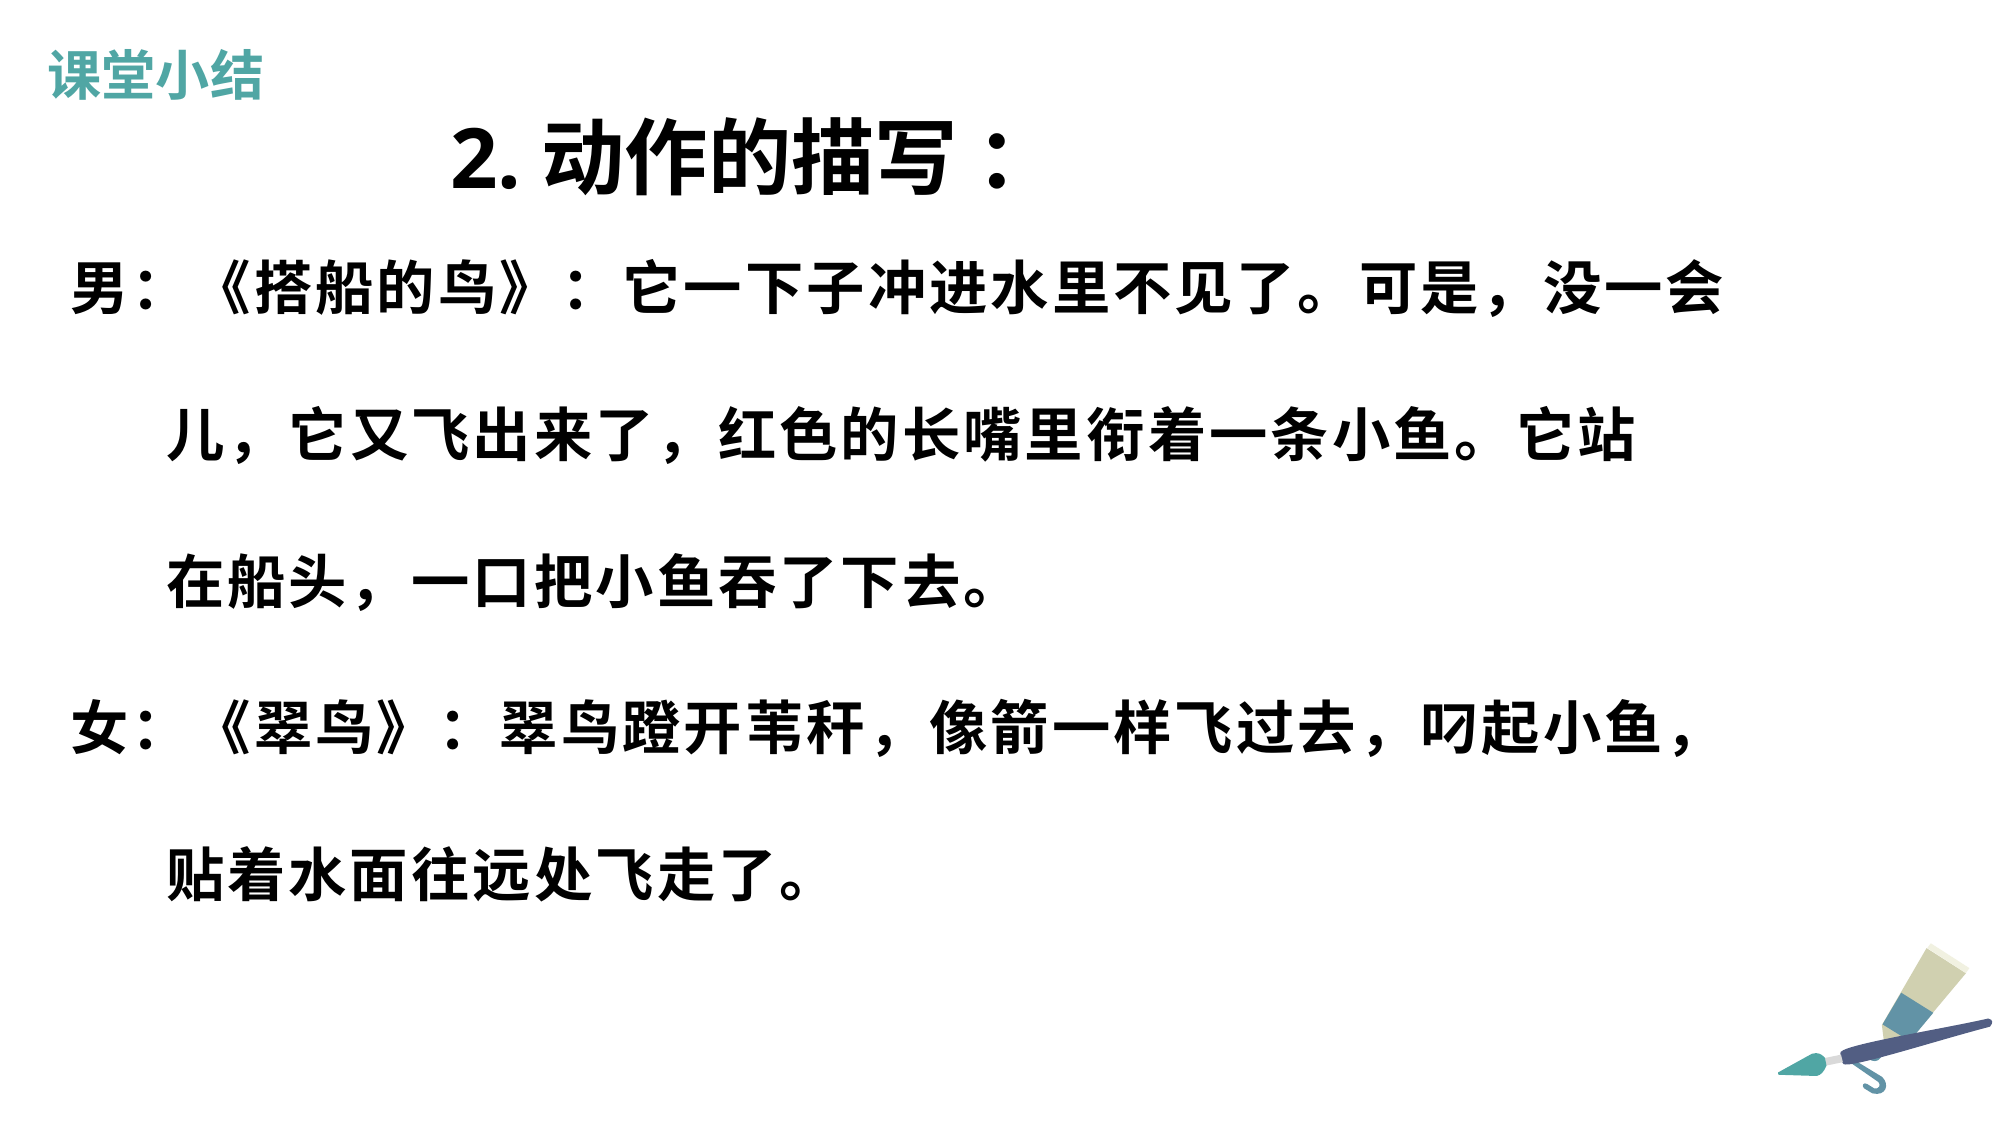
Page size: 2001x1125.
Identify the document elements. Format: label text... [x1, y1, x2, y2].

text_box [1811, 945, 1974, 1125]
list 男：《搭船的鸟》：它一下子冲进水里不见了。可是，没一会 儿，它又飞出来了，红色的长嘴里衔着一条小鱼。它站 在船头，一口把小鱼吞了下去。 女：《翠鸟》：翠鸟蹬开苇秆，像箭一样飞过去，叼起小鱼， 贴着水面往远处飞走了。 [55, 208, 1913, 934]
text_box 2.动作的描写 ： [435, 97, 1076, 213]
text_box 课堂小结 [32, 33, 347, 114]
